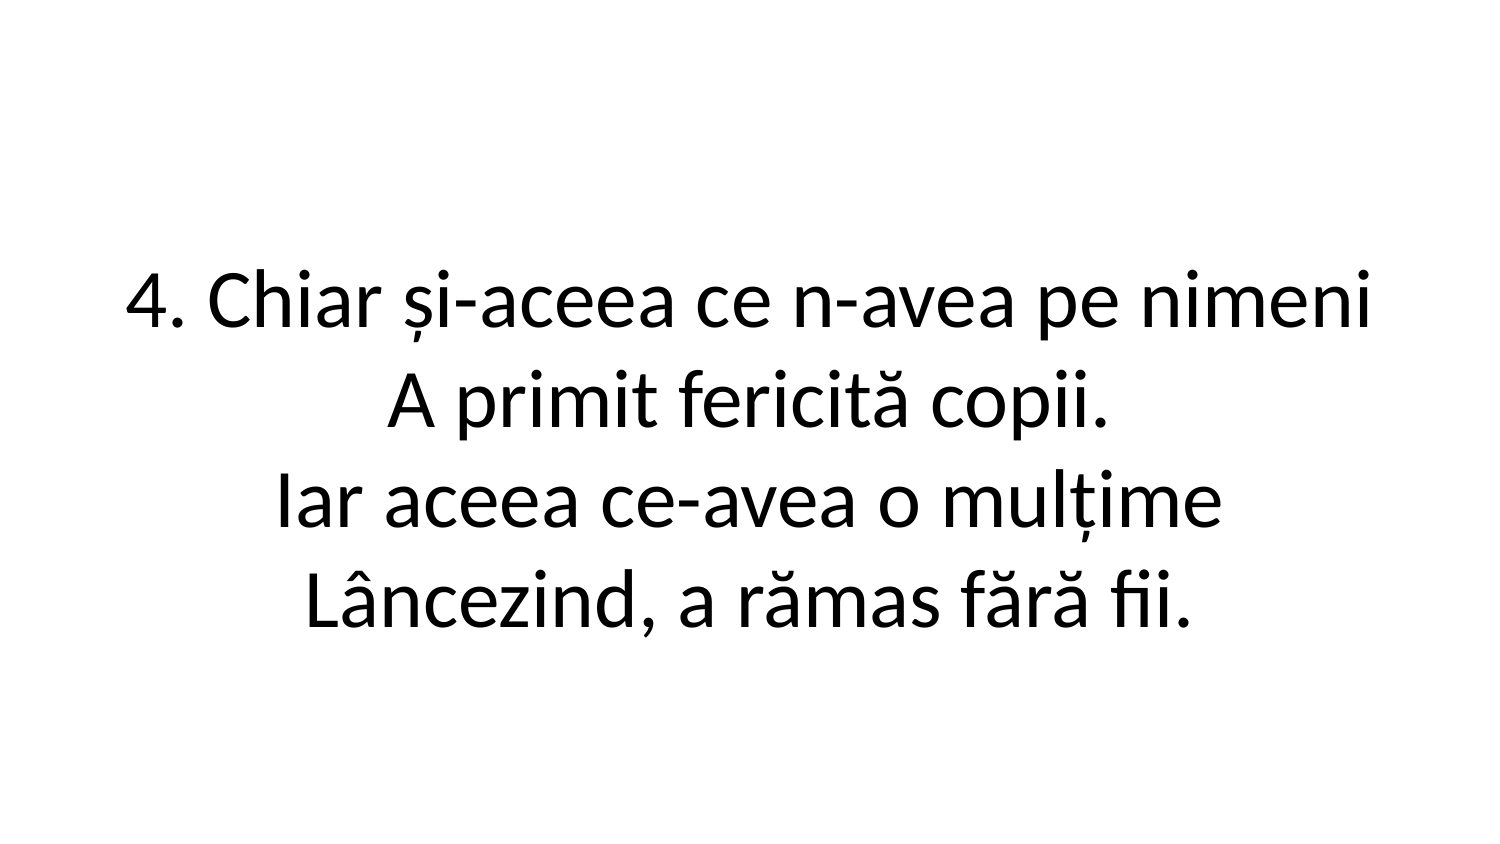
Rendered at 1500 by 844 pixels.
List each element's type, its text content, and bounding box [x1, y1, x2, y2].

text_box 4. Chiar și-aceea ce n-avea pe nimeni A primit fericită copii. Iar aceea ce-avea o mulțime Lâncezind, a rămas fără fii. [110, 192, 1390, 652]
